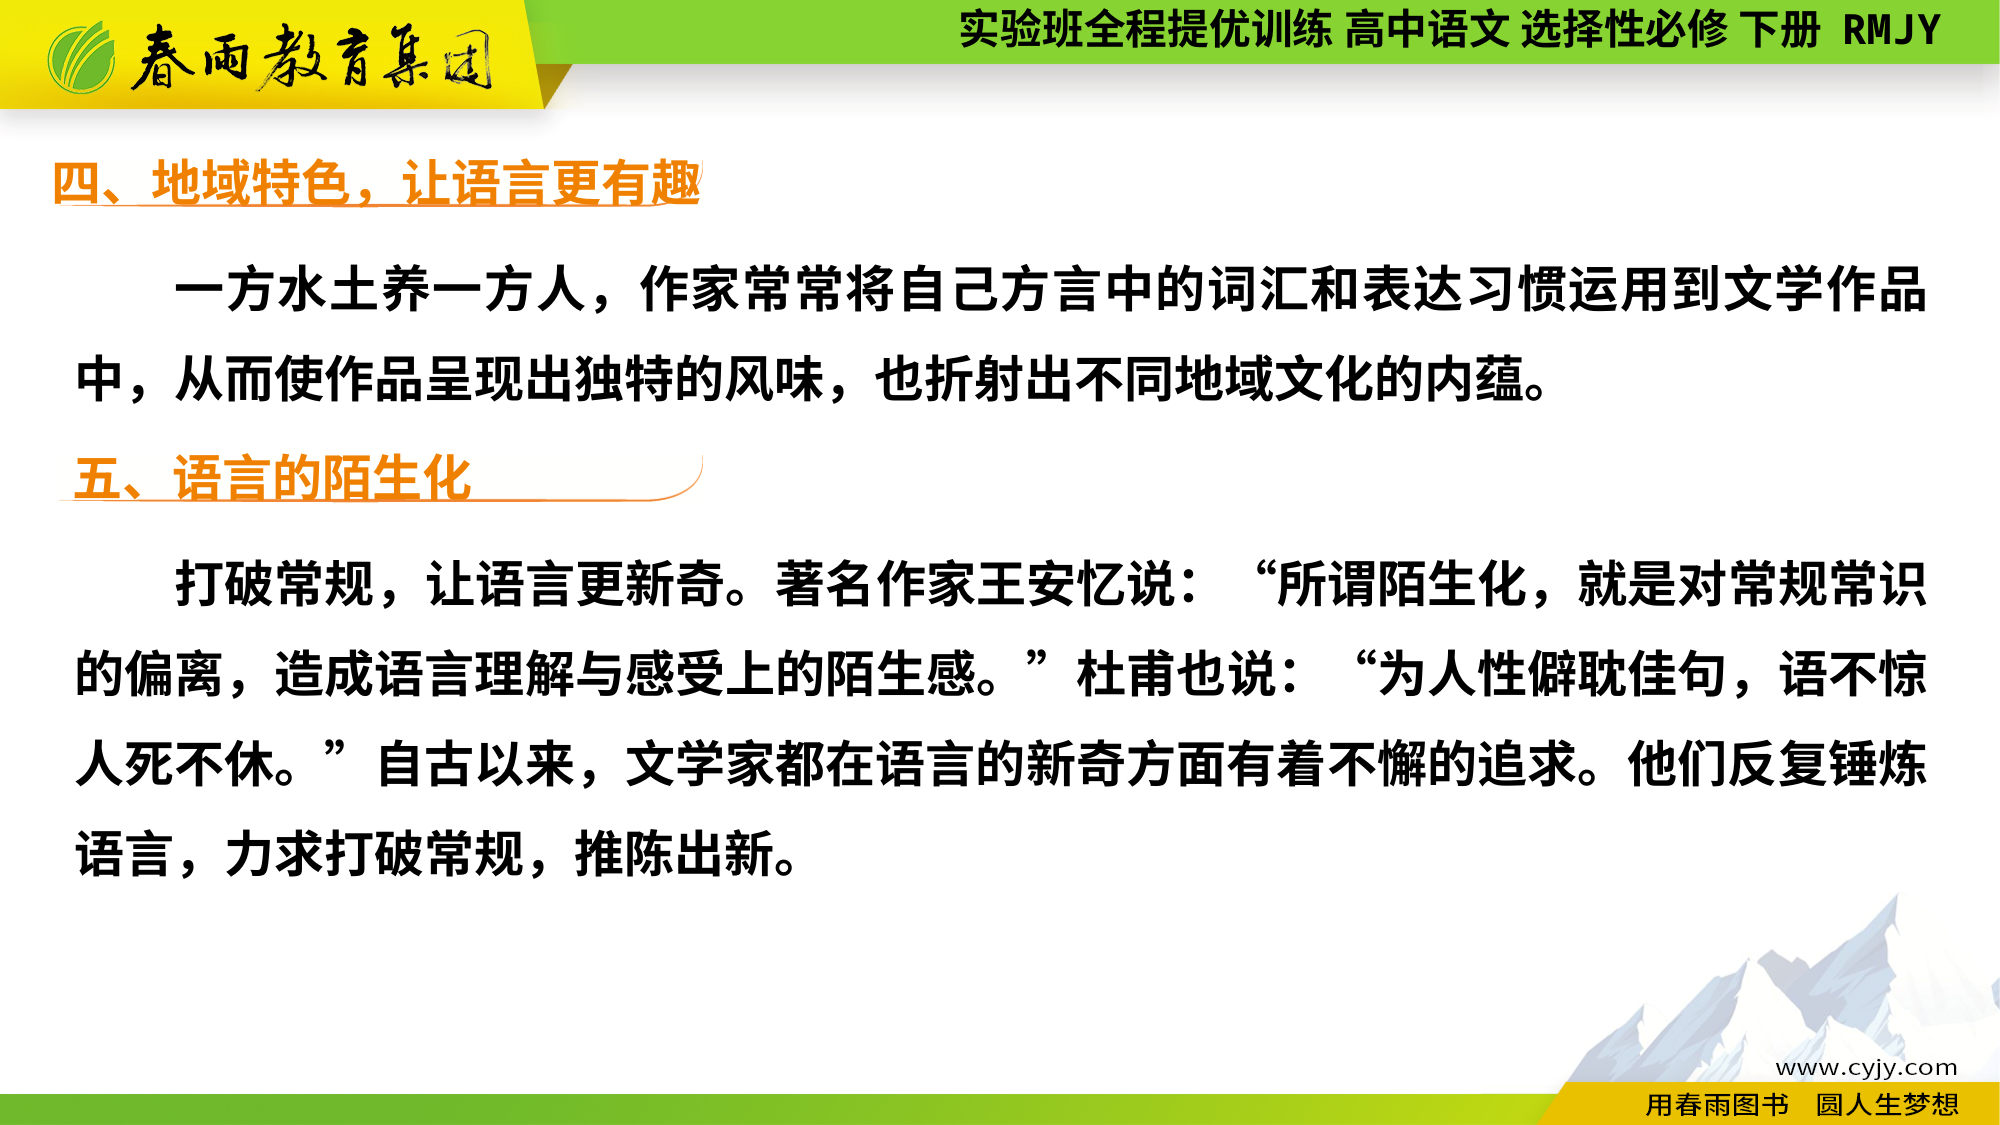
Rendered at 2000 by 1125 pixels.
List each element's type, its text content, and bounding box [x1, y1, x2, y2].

text_box 打破常规，让语言更新奇。著名作家王安忆说：“所谓陌生化，就是对常规常识的偏离，造成语言理解与感受上的陌生感。”杜甫也说：“为人性僻耽佳句，语不惊人死不休。”自古以来，文学家都在语言的新奇方面有着不懈的追求。他们反复锤炼语言，力求打破常规，推陈出新。 [59, 514, 1944, 890]
list 一方水土养一方人，作家常常将自己方言中的词汇和表达习惯运用到文学作品中，从而使作品呈现出独特的风味，也折射出不同地域文化的内蕴。 [59, 220, 1944, 406]
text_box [54, 408, 703, 504]
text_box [31, 113, 722, 209]
picture [0, 0, 2000, 1125]
